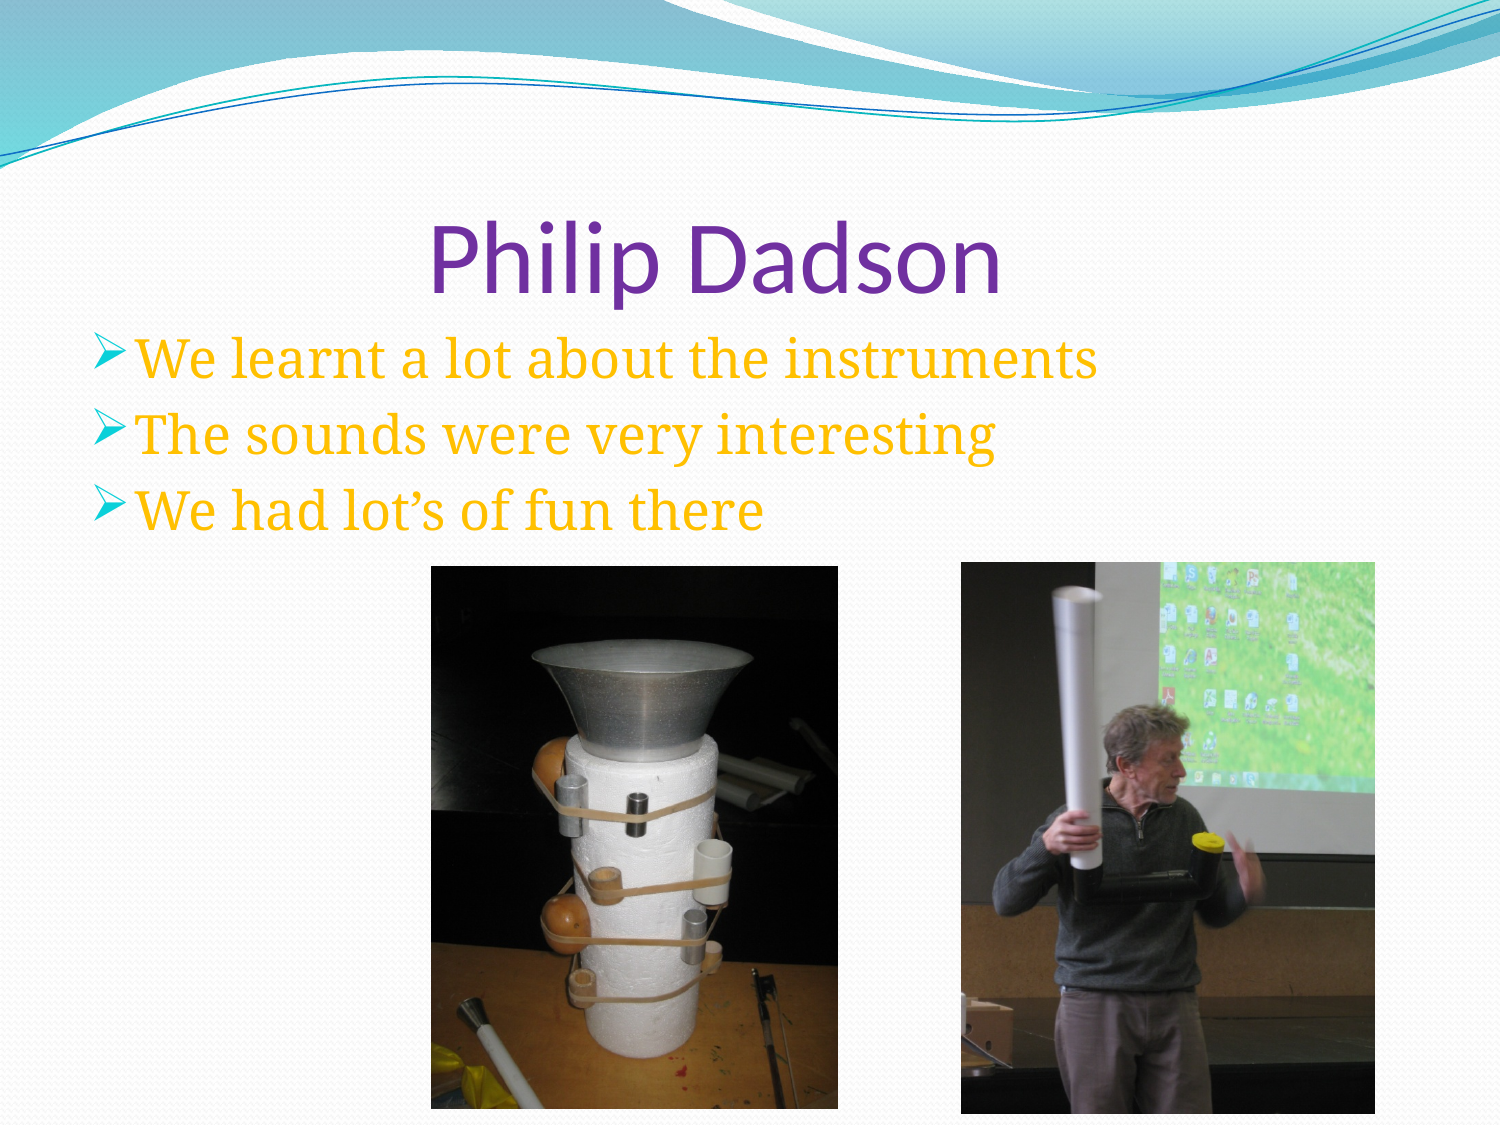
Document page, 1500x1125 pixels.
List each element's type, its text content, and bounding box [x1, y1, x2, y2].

picture [961, 562, 1375, 1114]
title Philip Dadson [41, 125, 1392, 315]
picture [430, 566, 838, 1109]
list We learnt a lot about the instruments The sounds were very interesting We had lot’s of fun there [75, 317, 1425, 1038]
